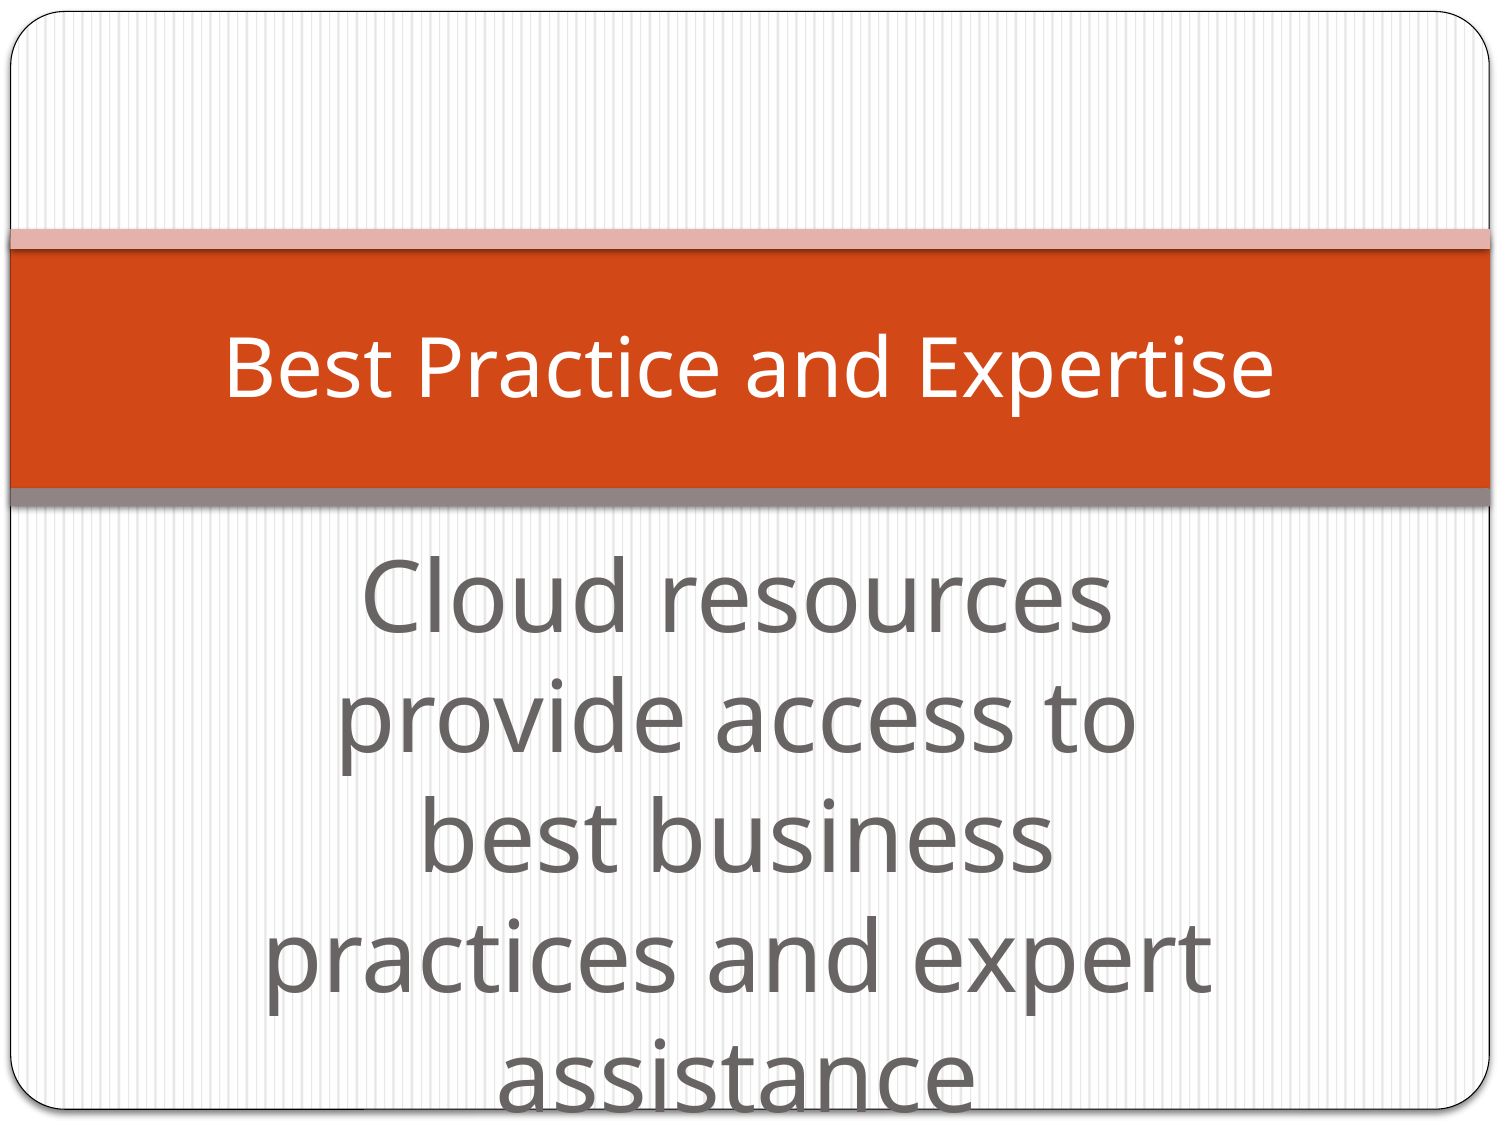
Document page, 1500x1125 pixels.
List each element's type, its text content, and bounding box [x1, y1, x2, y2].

title Best Practice and Expertise [75, 247, 1425, 489]
subtitle Cloud resources provide access to best business practices and expert assistance [212, 525, 1263, 788]
